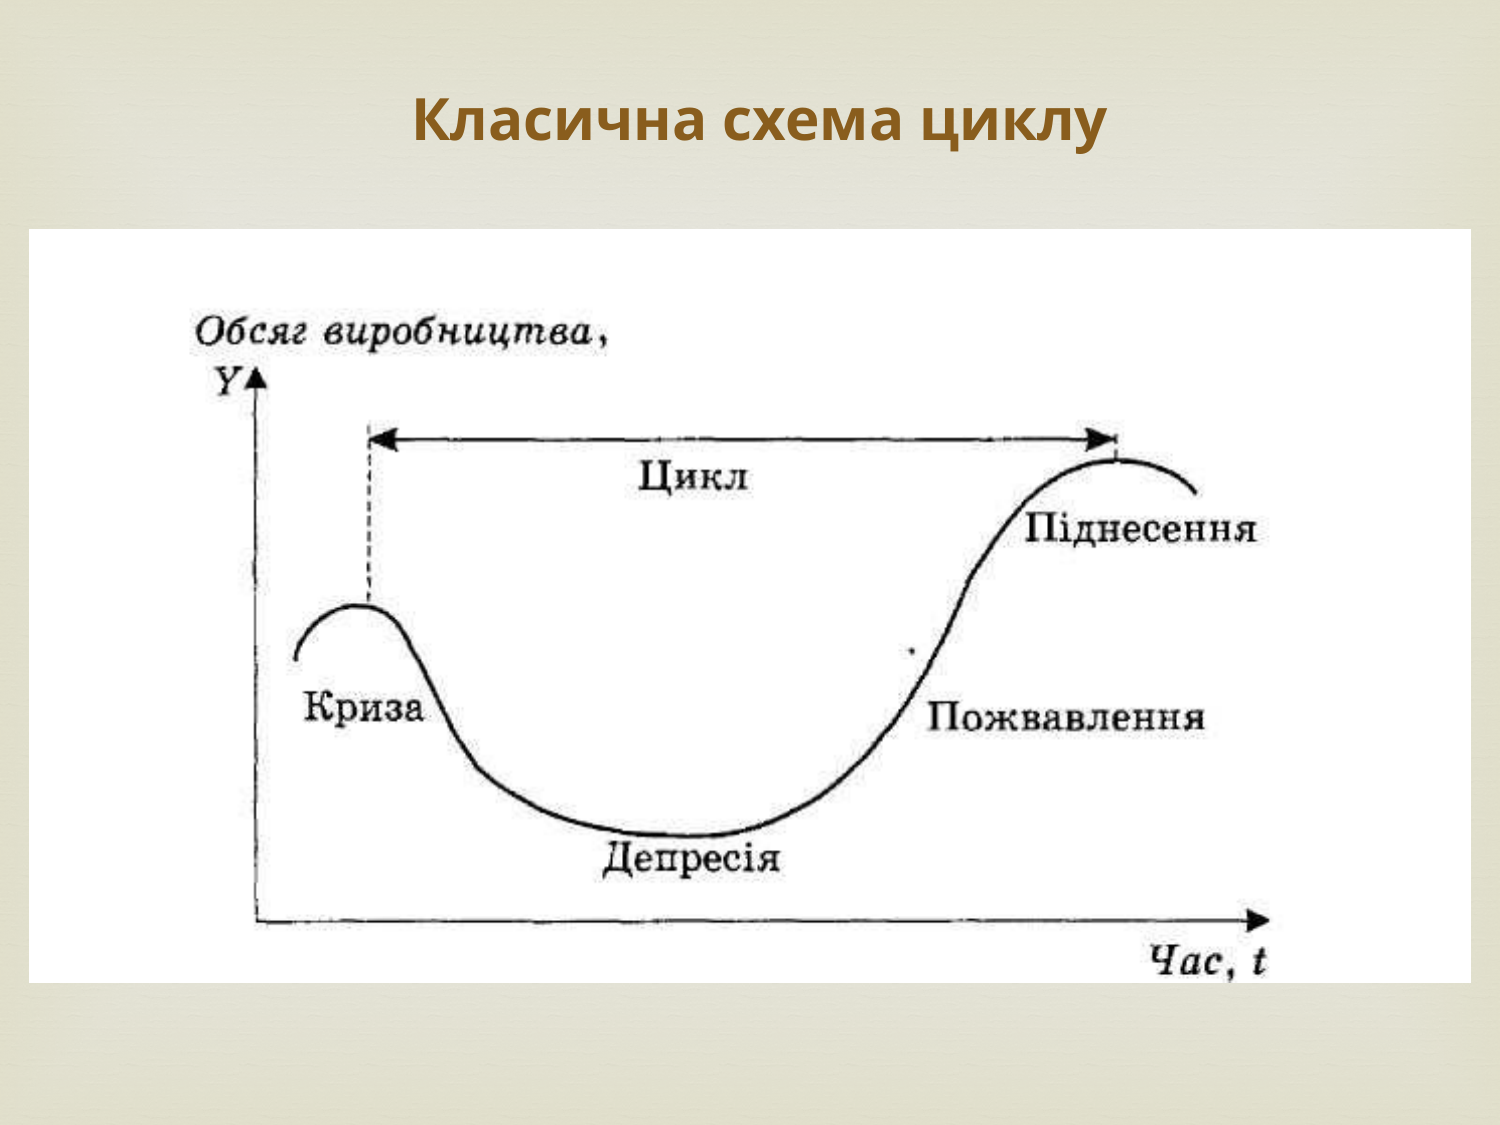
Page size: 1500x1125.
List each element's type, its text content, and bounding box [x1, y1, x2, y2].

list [28, 228, 1472, 983]
title Класична схема циклу [123, 30, 1397, 204]
